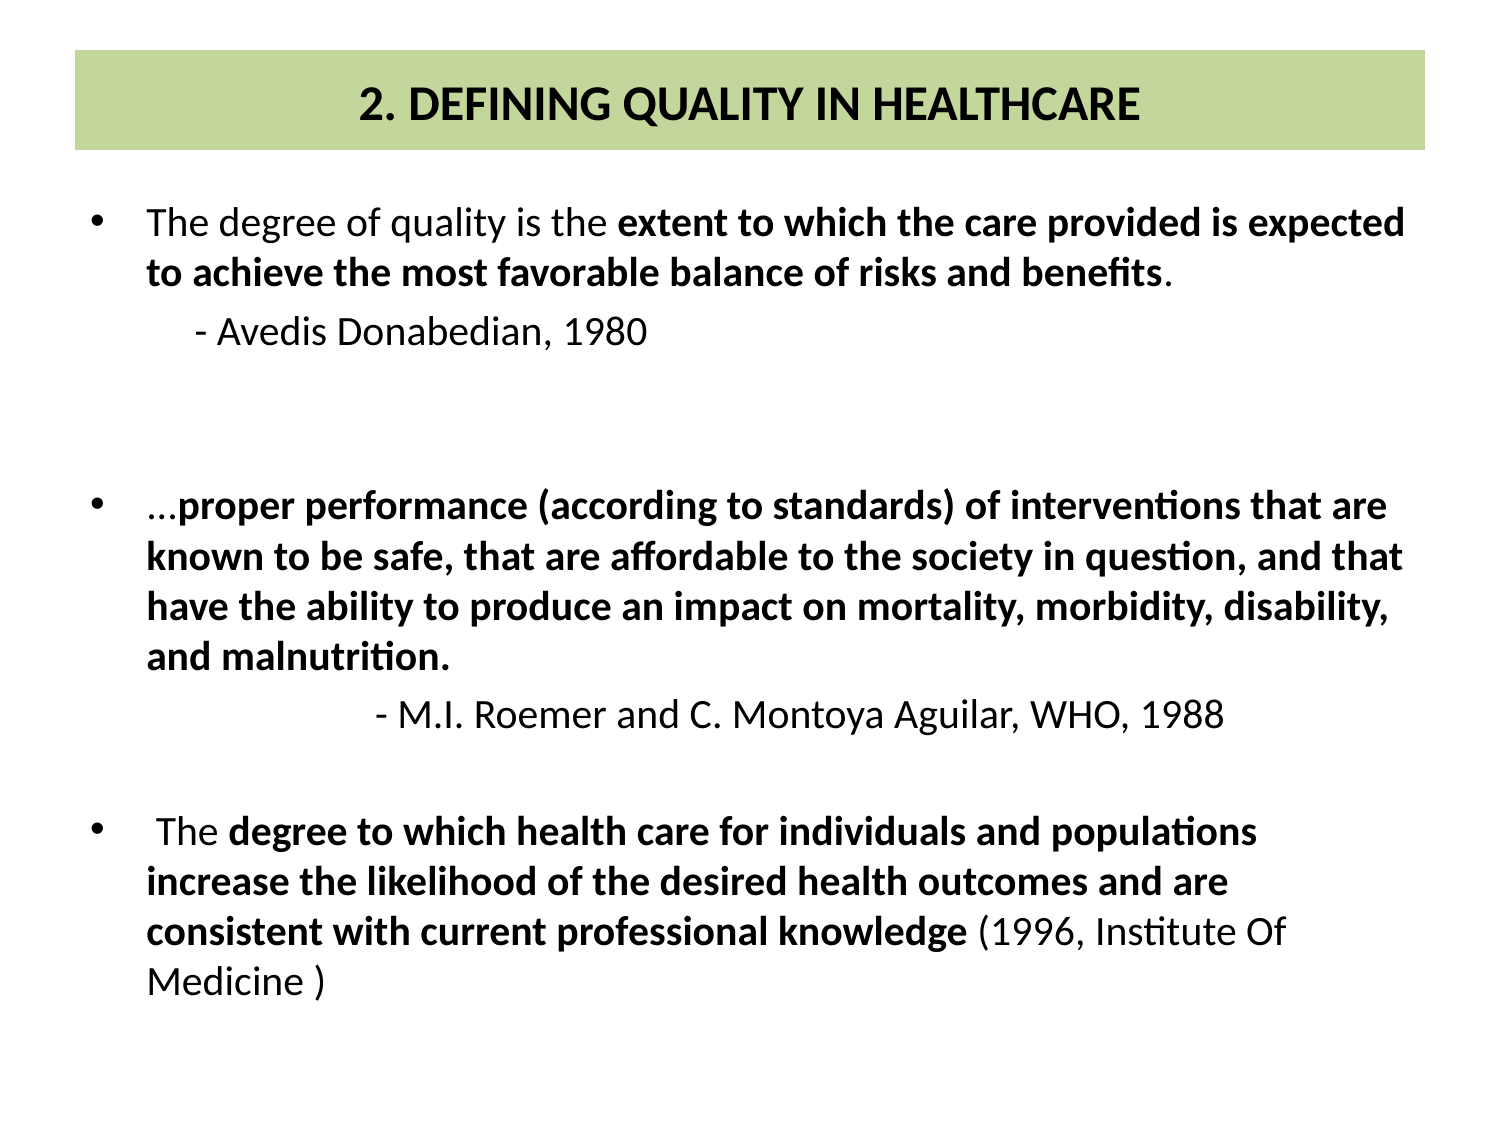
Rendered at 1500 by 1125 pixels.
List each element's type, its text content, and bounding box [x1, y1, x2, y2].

title 2. DEFINING QUALITY IN HEALTHCARE [75, 50, 1425, 150]
list The degree of quality is the extent to which the care provided is expected to achieve the most favorable balance of risks and benefits. - Avedis Donabedian, 1980 ...proper performance (according to standards) of interventions that are known to be safe, that are affordable to the society in question, and that have the ability to produce an impact on mortality, morbidity, disability, and malnutrition. - M.I. Roemer and C. Montoya Aguilar, WHO, 1988 The degree to which health care for individuals and populations increase the likelihood of the desired health outcomes and are consistent with current professional knowledge (1996, Institute Of Medicine ) [75, 187, 1425, 1050]
